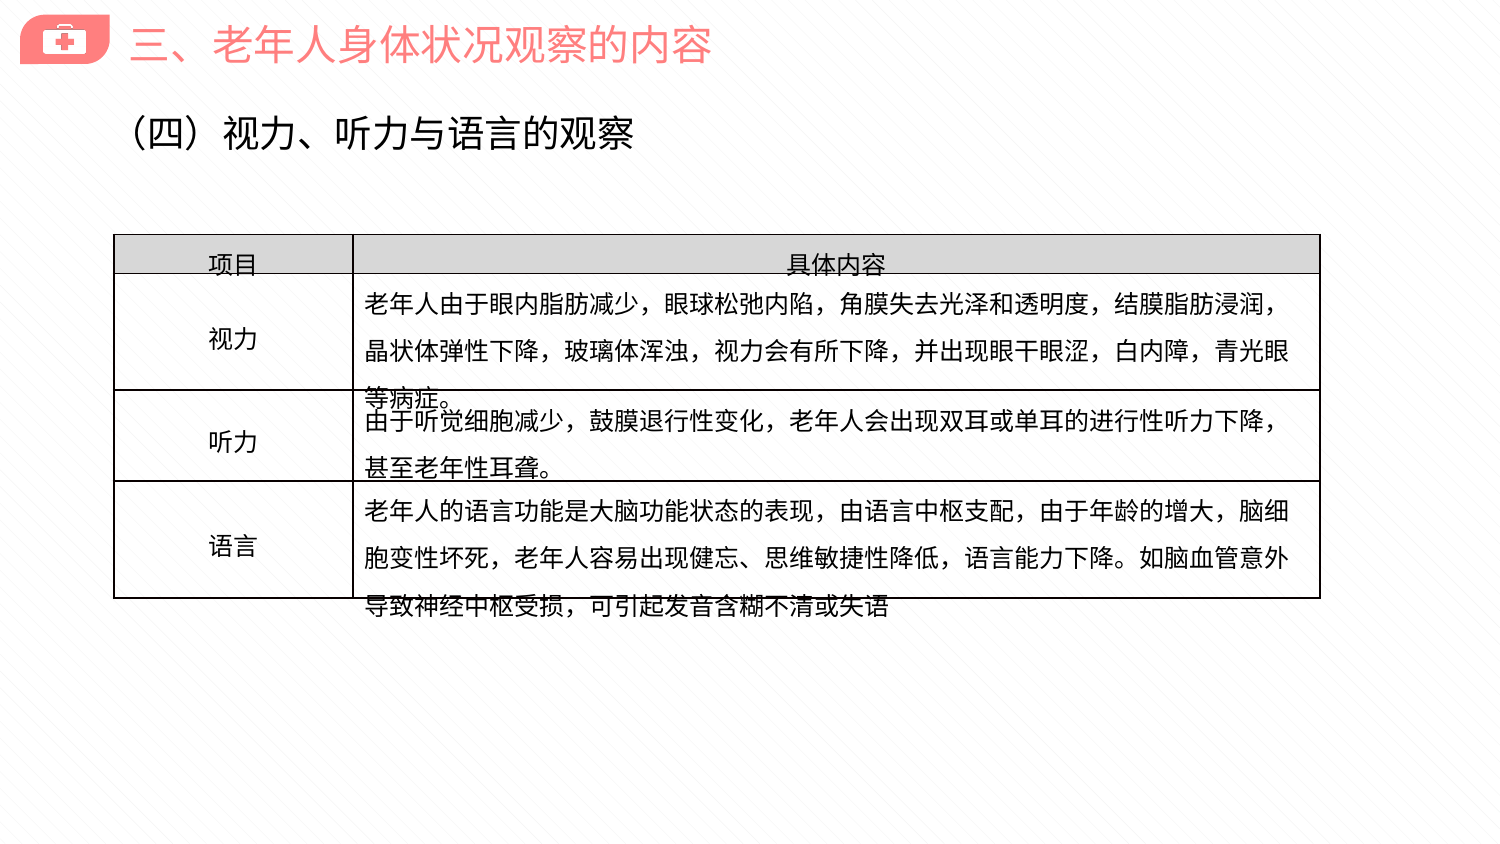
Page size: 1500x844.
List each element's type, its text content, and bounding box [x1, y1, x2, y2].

table_header 老年人的语言功能是大脑功能状态的表现，由语言中枢支配，由于年龄的增大，脑细胞变性坏死，老年人容易出现健忘、思维敏捷性降低，语言能力下降。如脑血管意外导致神经中枢受损，可引起发音含糊不清或失语 [354, 482, 1319, 597]
text_box （四）视力、听力与语言的观察 [9, 102, 1266, 208]
table_cell 老年人由于眼内脂肪减少，眼球松弛内陷，角膜失去光泽和透明度，结膜脂肪浸润，晶状体弹性下降，玻璃体浑浊，视力会有所下降，并出现眼干眼涩，白内障，青光眼等病症。 [354, 274, 1319, 389]
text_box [19, 11, 863, 78]
table_cell 由于听觉细胞减少，鼓膜退行性变化，老年人会出现双耳或单耳的进行性听力下降，甚至老年性耳聋。 [354, 391, 1319, 480]
table_cell 听力 [115, 391, 352, 480]
table_cell 视力 [115, 274, 352, 389]
table_header 语言 [115, 482, 352, 597]
table_header 具体内容 [354, 235, 1319, 273]
table_header 项目 [115, 235, 352, 273]
